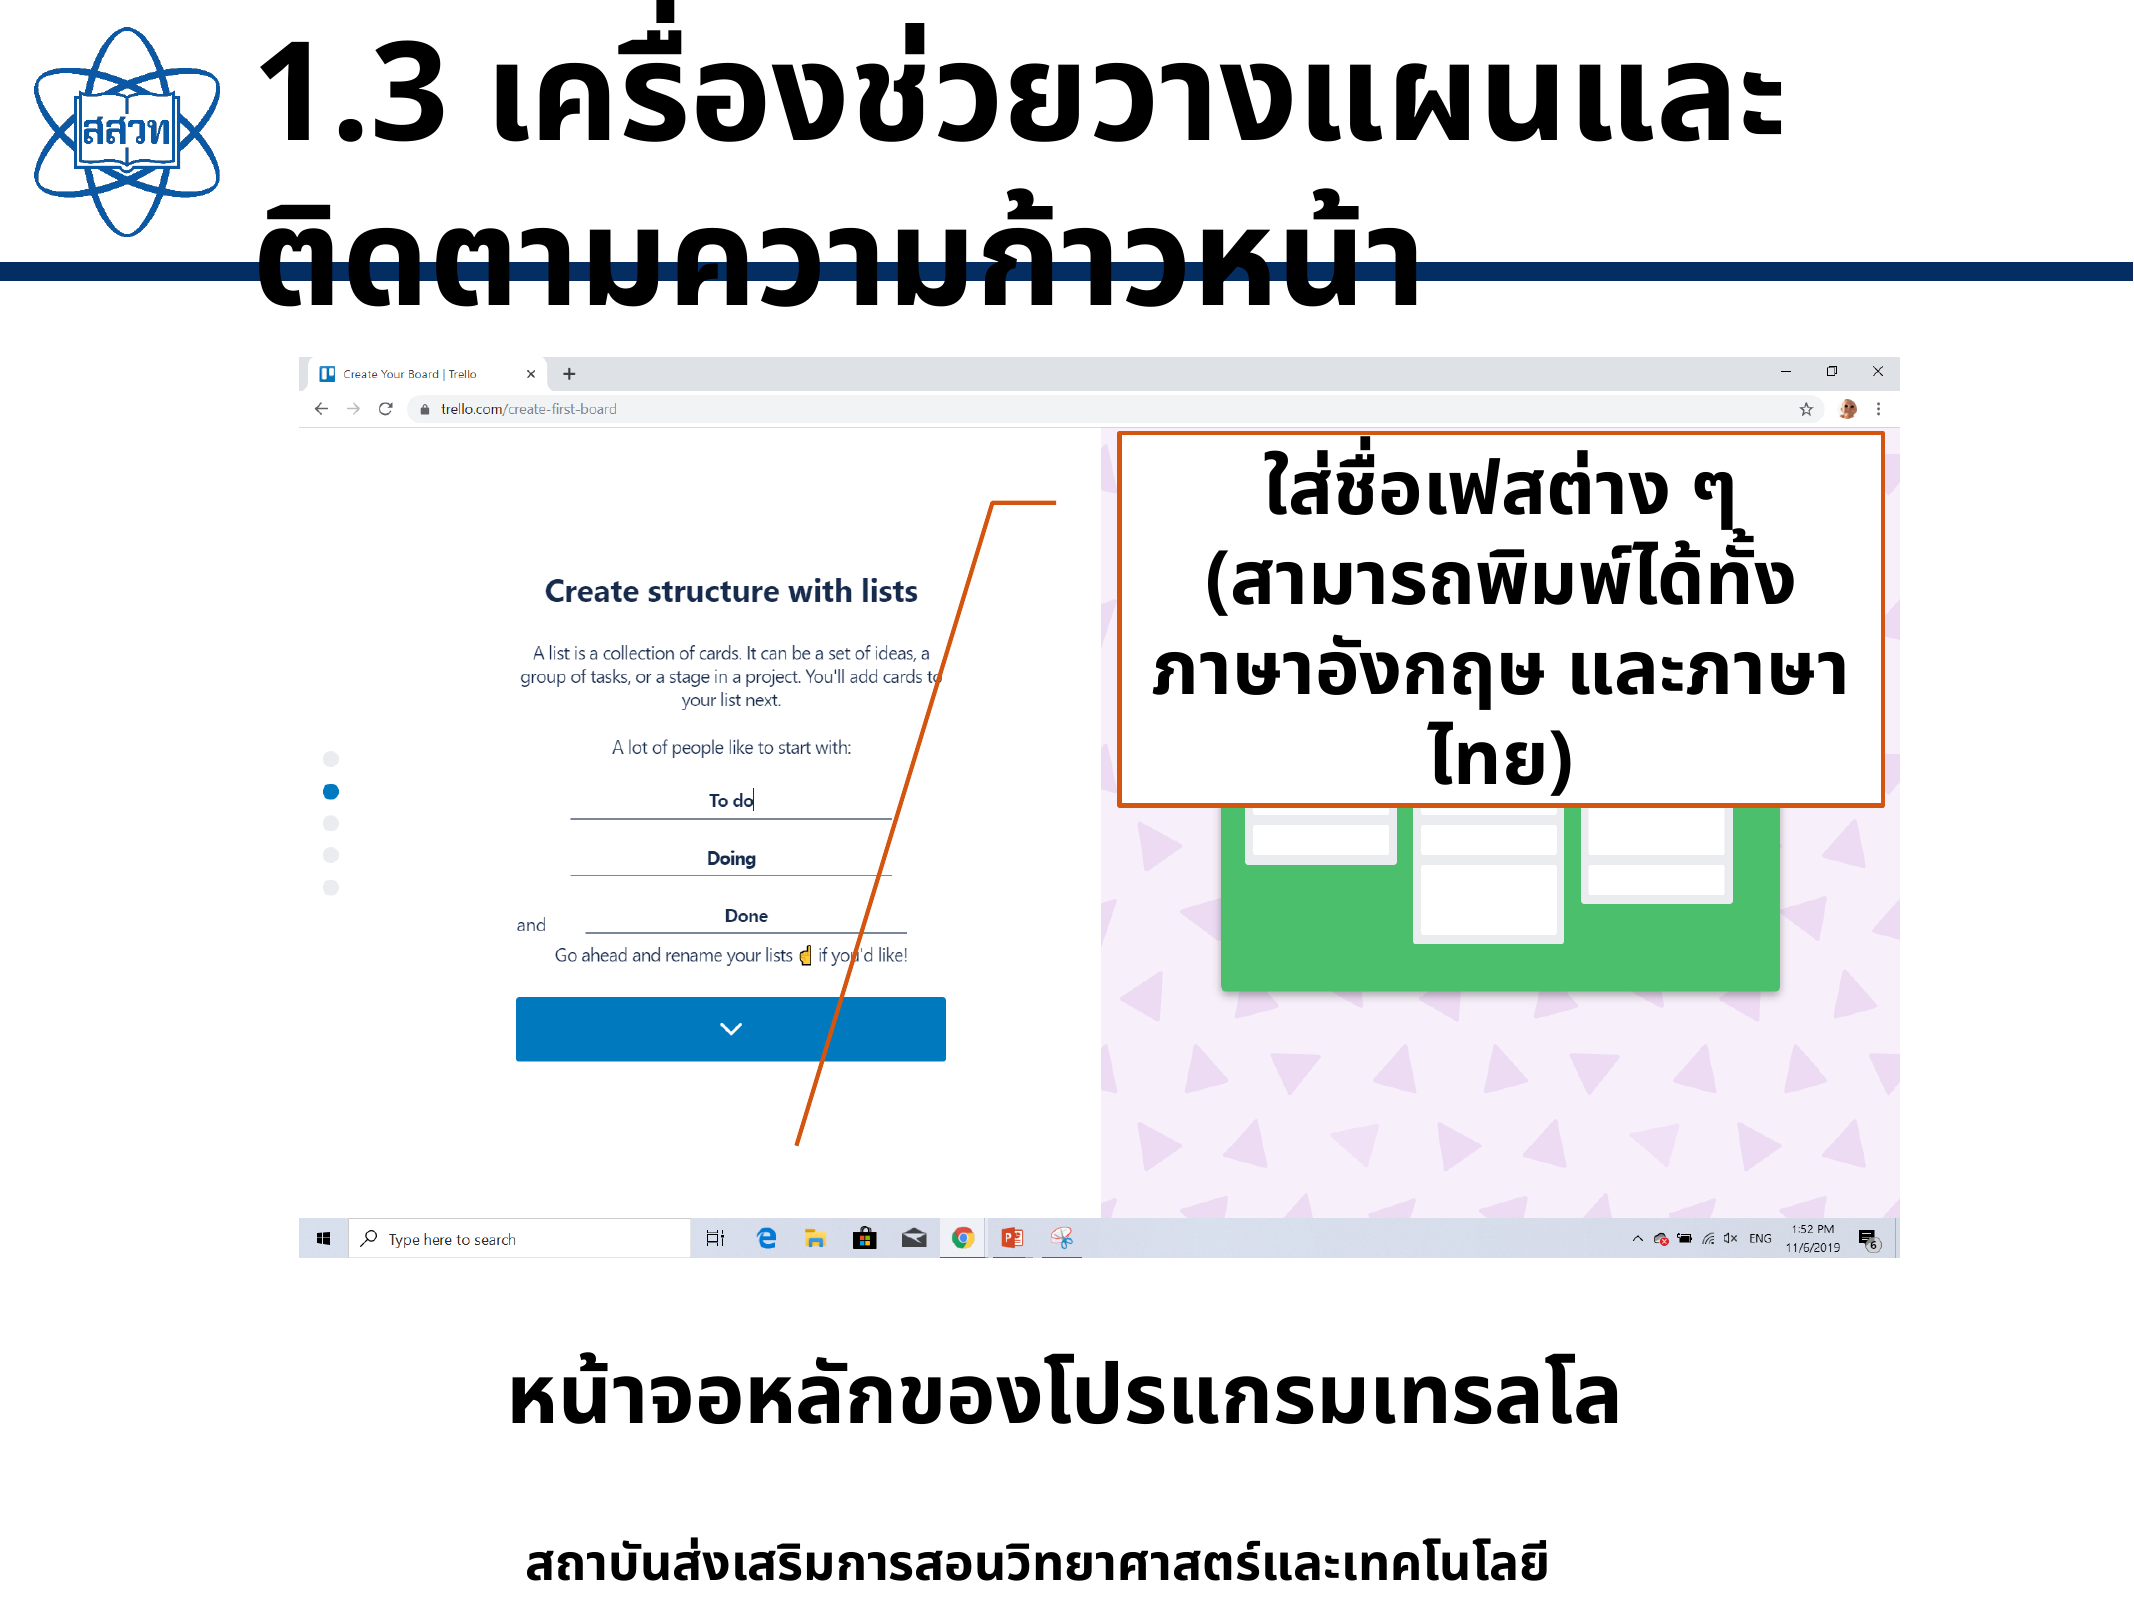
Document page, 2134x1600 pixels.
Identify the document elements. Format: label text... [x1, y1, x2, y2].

text_box 1.3 เครื่องช่วยวางแผนและติดตามความก้าวหน้า [244, 0, 2082, 269]
text_box สถาบันส่งเสริมการสอนวิทยาศาสตร์และเทคโนโลยี [74, 1522, 2002, 1589]
picture [299, 357, 1900, 1258]
picture [33, 27, 220, 237]
text_box 1.3 เครื่องช่วยวางแผนและติดตามความก้าวหน้า [244, 274, 2082, 342]
text_box หน้าจอหลักของโปรแกรมเทรลโล [498, 1331, 1632, 1449]
